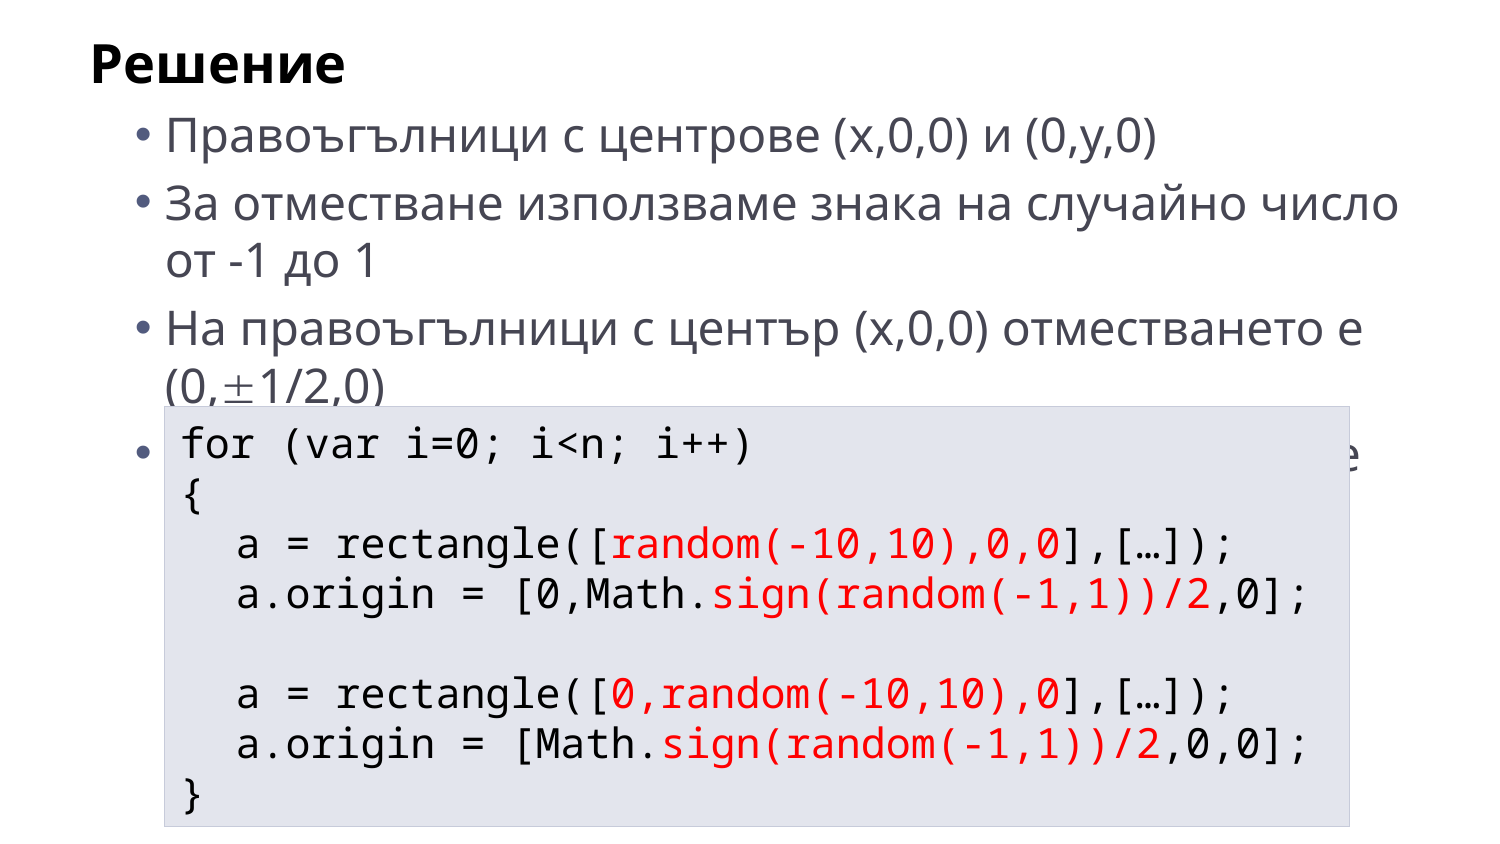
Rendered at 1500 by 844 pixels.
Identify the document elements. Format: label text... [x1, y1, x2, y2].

list Решение Правоъгълници с центрове (x,0,0) и (0,y,0) За отместване използваме знака на случайно число от -1 до 1 На правоъгълници с център (x,0,0) отместването е (0,1/2,0) На правоъгълници с център (0,y,0) отместването е (1/2,0,0) [75, 21, 1475, 835]
text_box for (var i=0; i<n; i++) { a = rectangle([random(-10,10),0,0],[…]); a.origin = [0,Math.sign(random(-1,1))/2,0]; a = rectangle([0,random(-10,10),0],[…]); a.origin = [Math.sign(random(-1,1))/2,0,0]; } [164, 406, 1350, 827]
